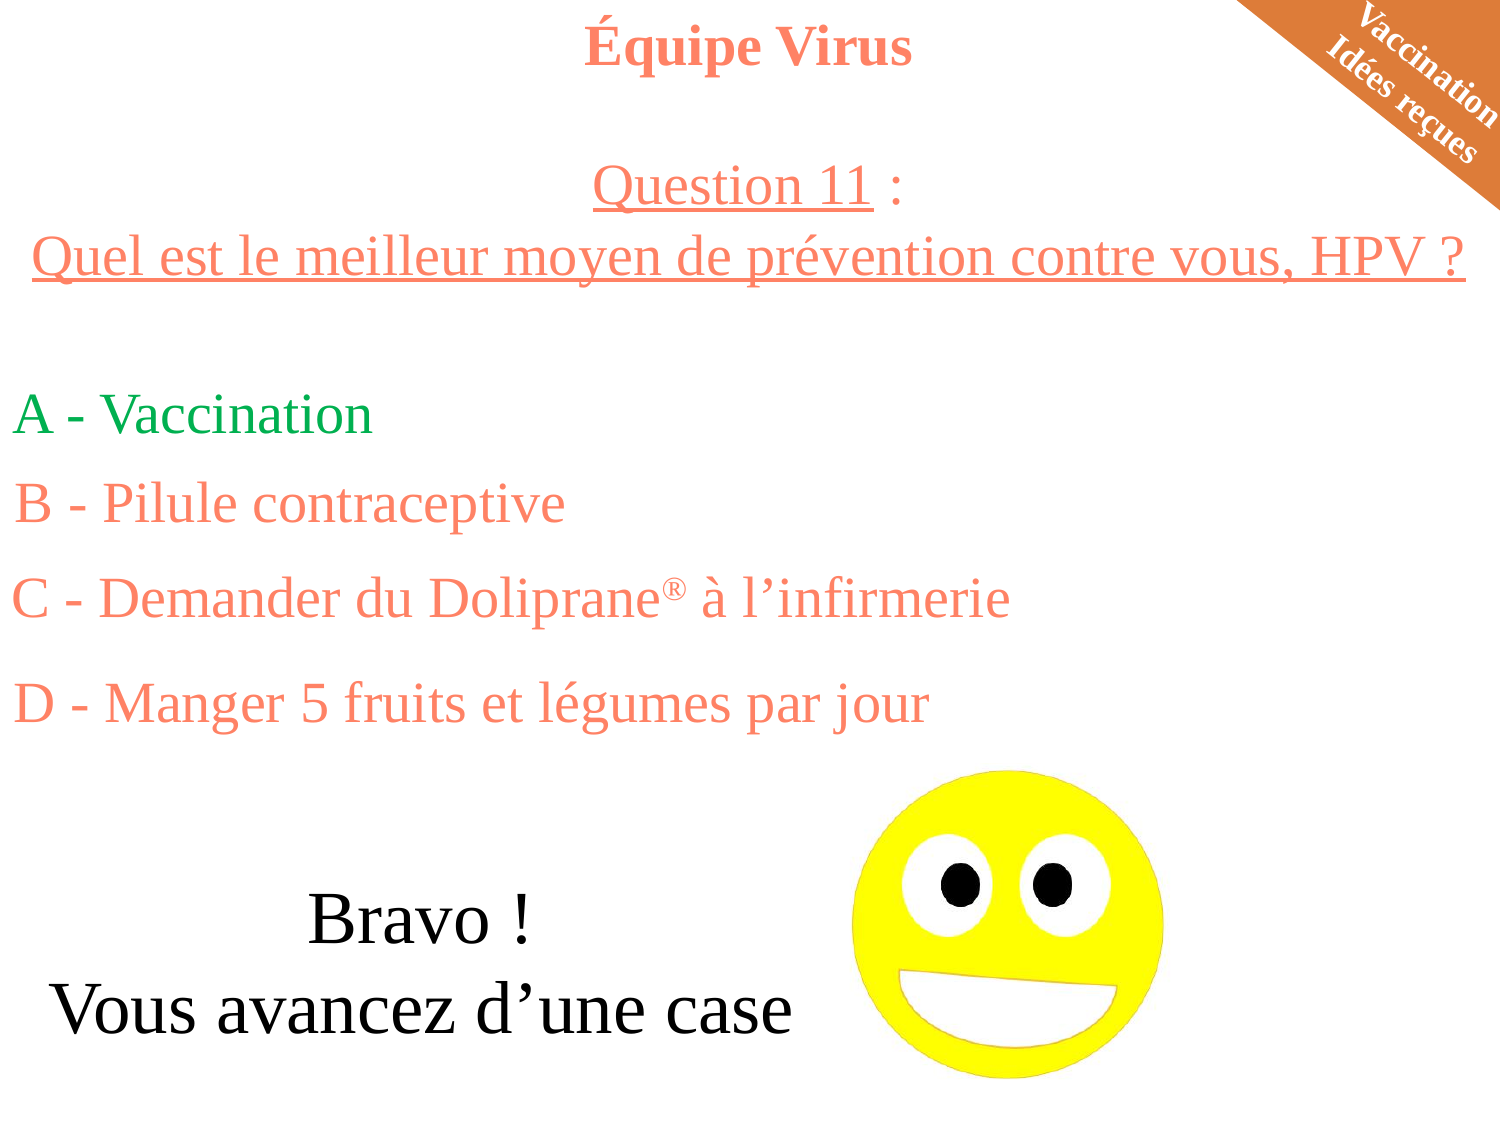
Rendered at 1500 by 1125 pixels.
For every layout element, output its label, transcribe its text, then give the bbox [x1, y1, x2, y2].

text_box Vaccination Idées reçues [1305, 0, 1500, 210]
text_box [1233, 0, 1500, 214]
text_box C - Demander du Doliprane® à l’infirmerie [0, 552, 1497, 637]
text_box D - Manger 5 fruits et légumes par jour [0, 656, 1500, 742]
text_box Équipe Virus Question 11 : Quel est le meilleur moyen de prévention contre vous, HPV ? [0, 0, 1499, 294]
text_box A - Vaccination [0, 367, 1499, 453]
picture [844, 762, 1171, 1088]
text_box Bravo ! Vous avancez d’une case [33, 860, 810, 1056]
text_box B - Pilule contraceptive [0, 456, 1500, 542]
